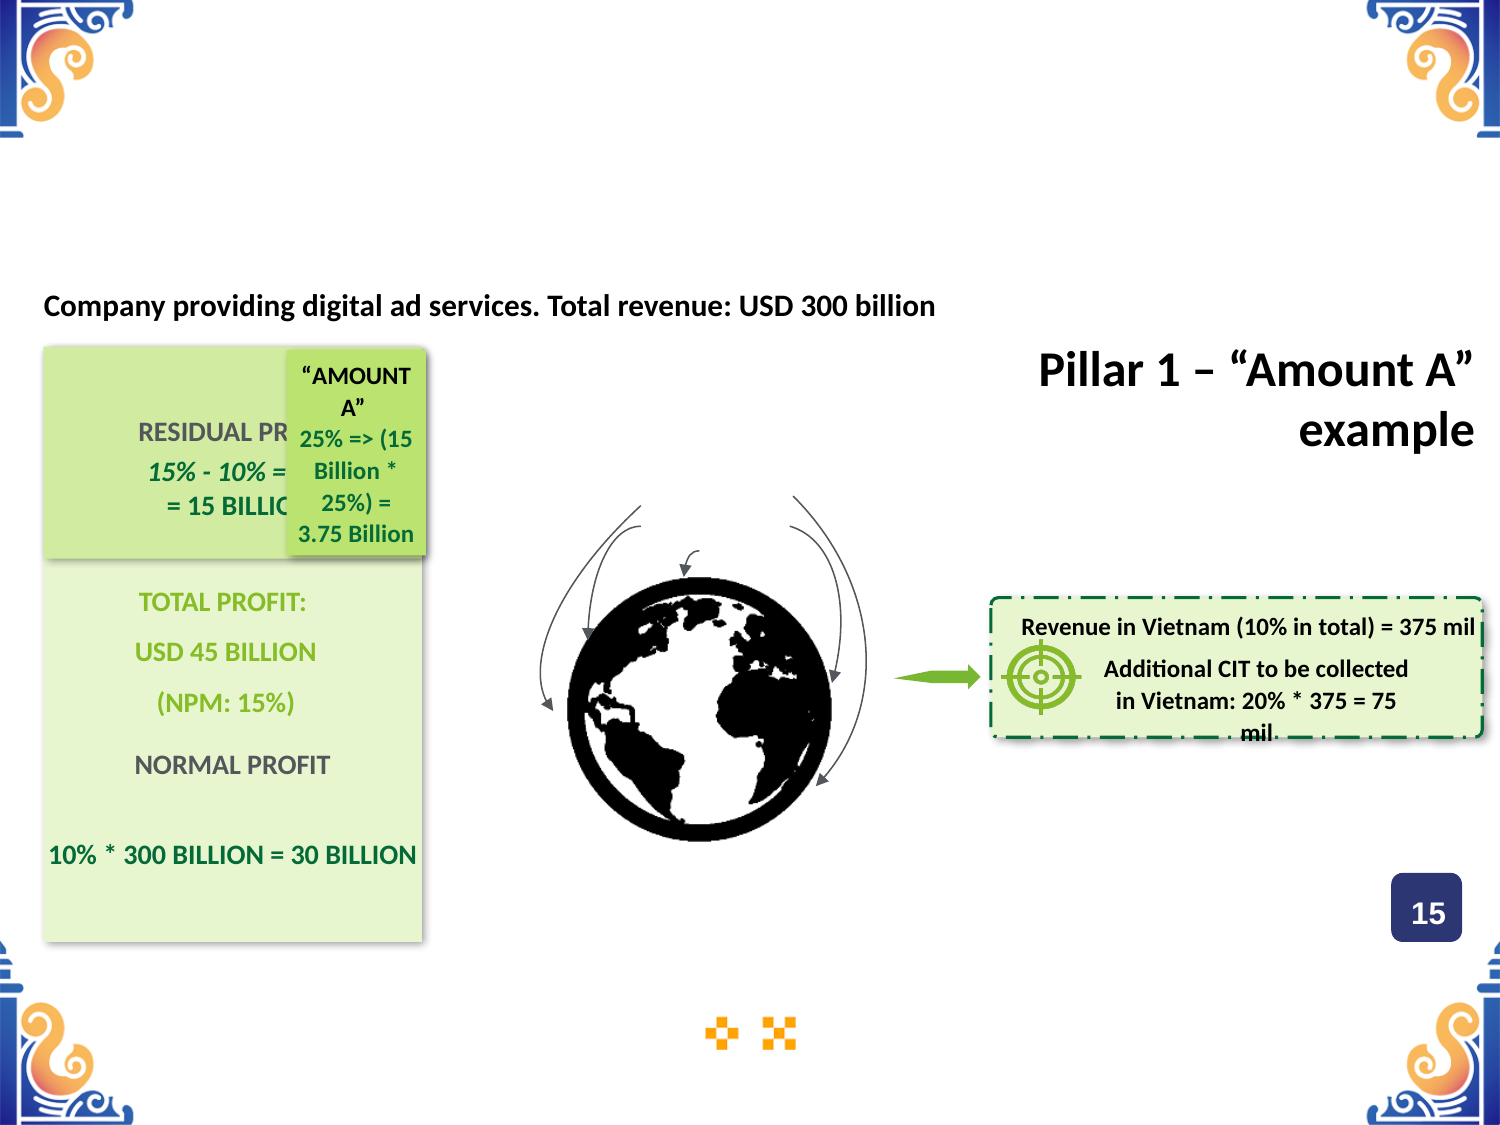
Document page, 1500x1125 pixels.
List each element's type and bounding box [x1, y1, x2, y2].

text_box [58, 390, 422, 527]
text_box [893, 664, 981, 690]
text_box [32, 740, 434, 872]
picture [0, 0, 1500, 1125]
